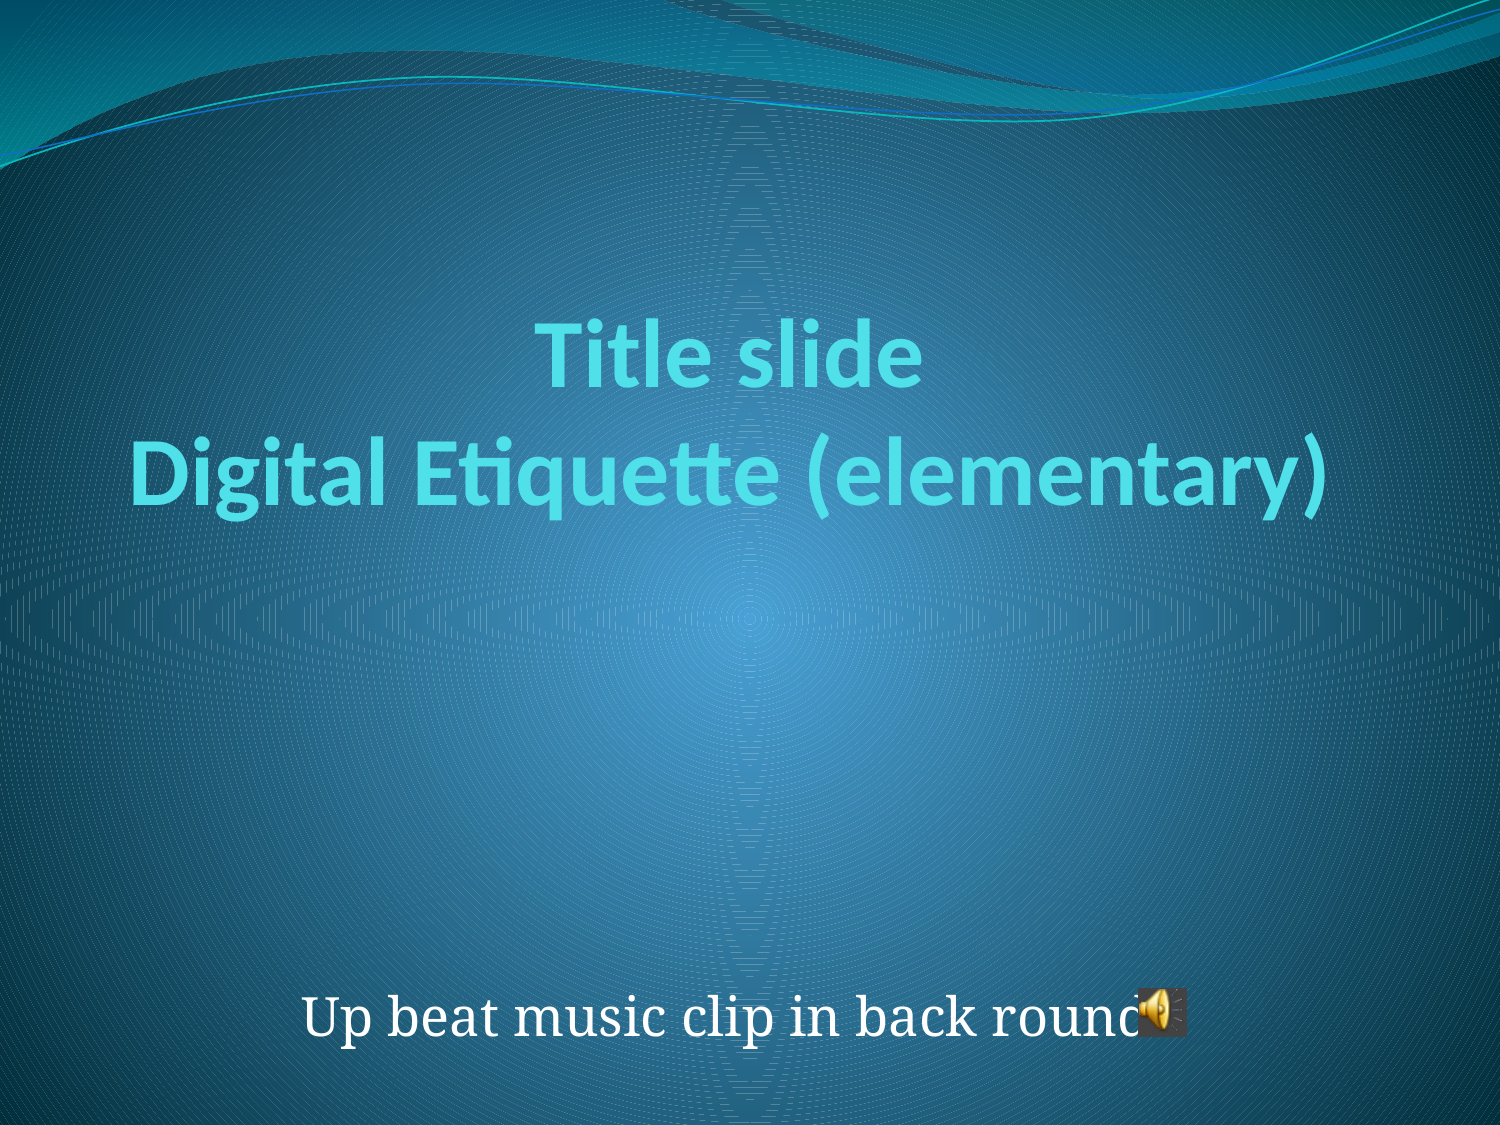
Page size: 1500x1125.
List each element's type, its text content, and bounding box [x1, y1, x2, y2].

picture [1137, 987, 1188, 1038]
title Title slide Digital Etiquette (elementary) [87, 224, 1376, 525]
subtitle Up beat music clip in back round [87, 975, 1376, 1080]
